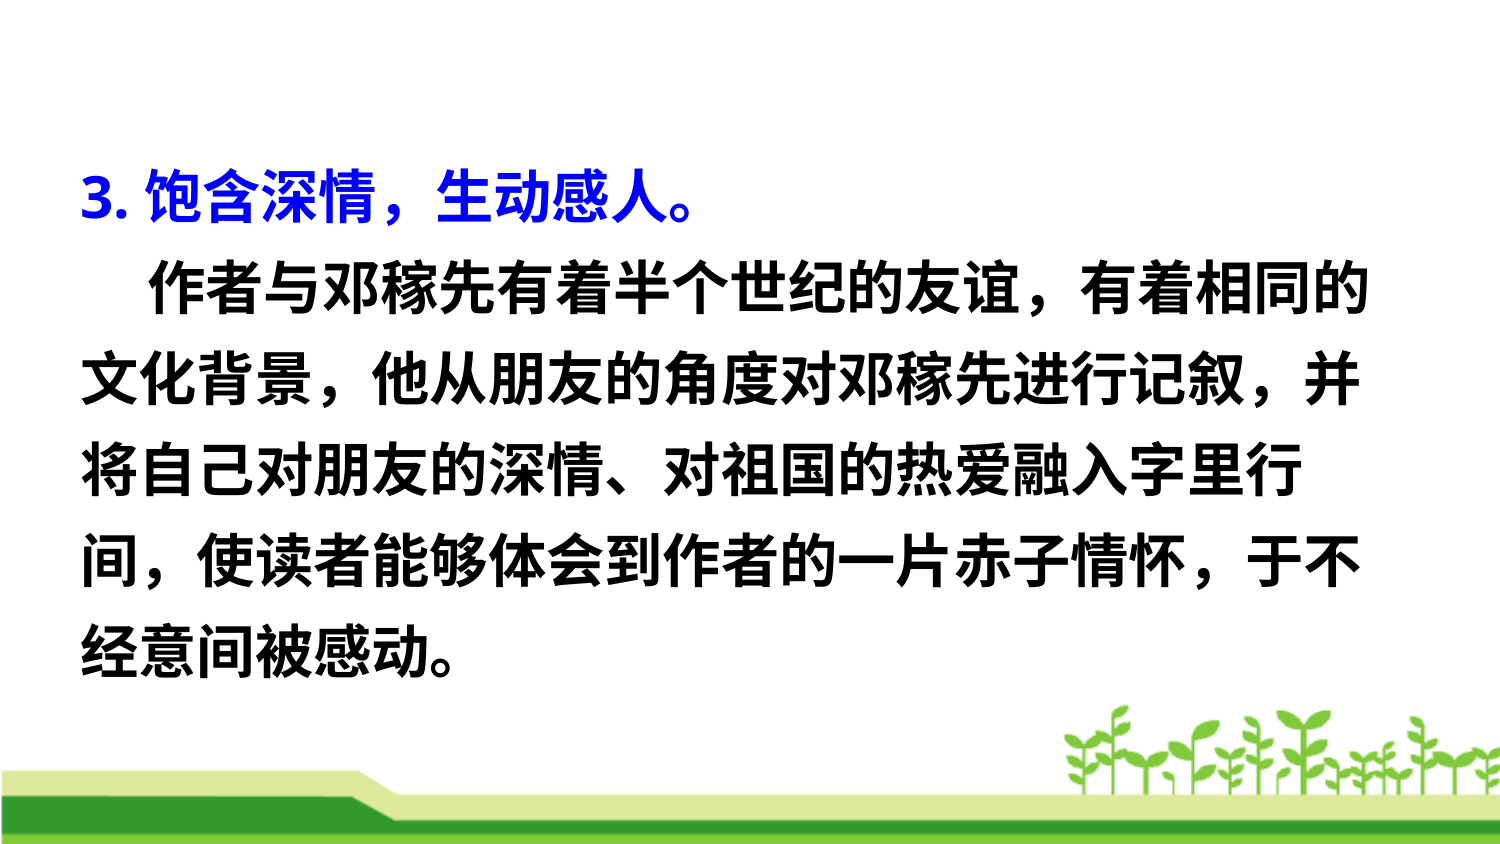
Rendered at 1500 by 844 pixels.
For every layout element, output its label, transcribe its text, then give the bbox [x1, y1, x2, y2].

picture [0, 0, 1500, 844]
text_box 3.饱含深情，生动感人。 作者与邓稼先有着半个世纪的友谊，有着相同的文化背景，他从朋友的角度对邓稼先进行记叙，并将自己对朋友的深情、对祖国的热爱融入字里行间，使读者能够体会到作者的一片赤子情怀，于不经意间被感动。 [65, 132, 1409, 693]
